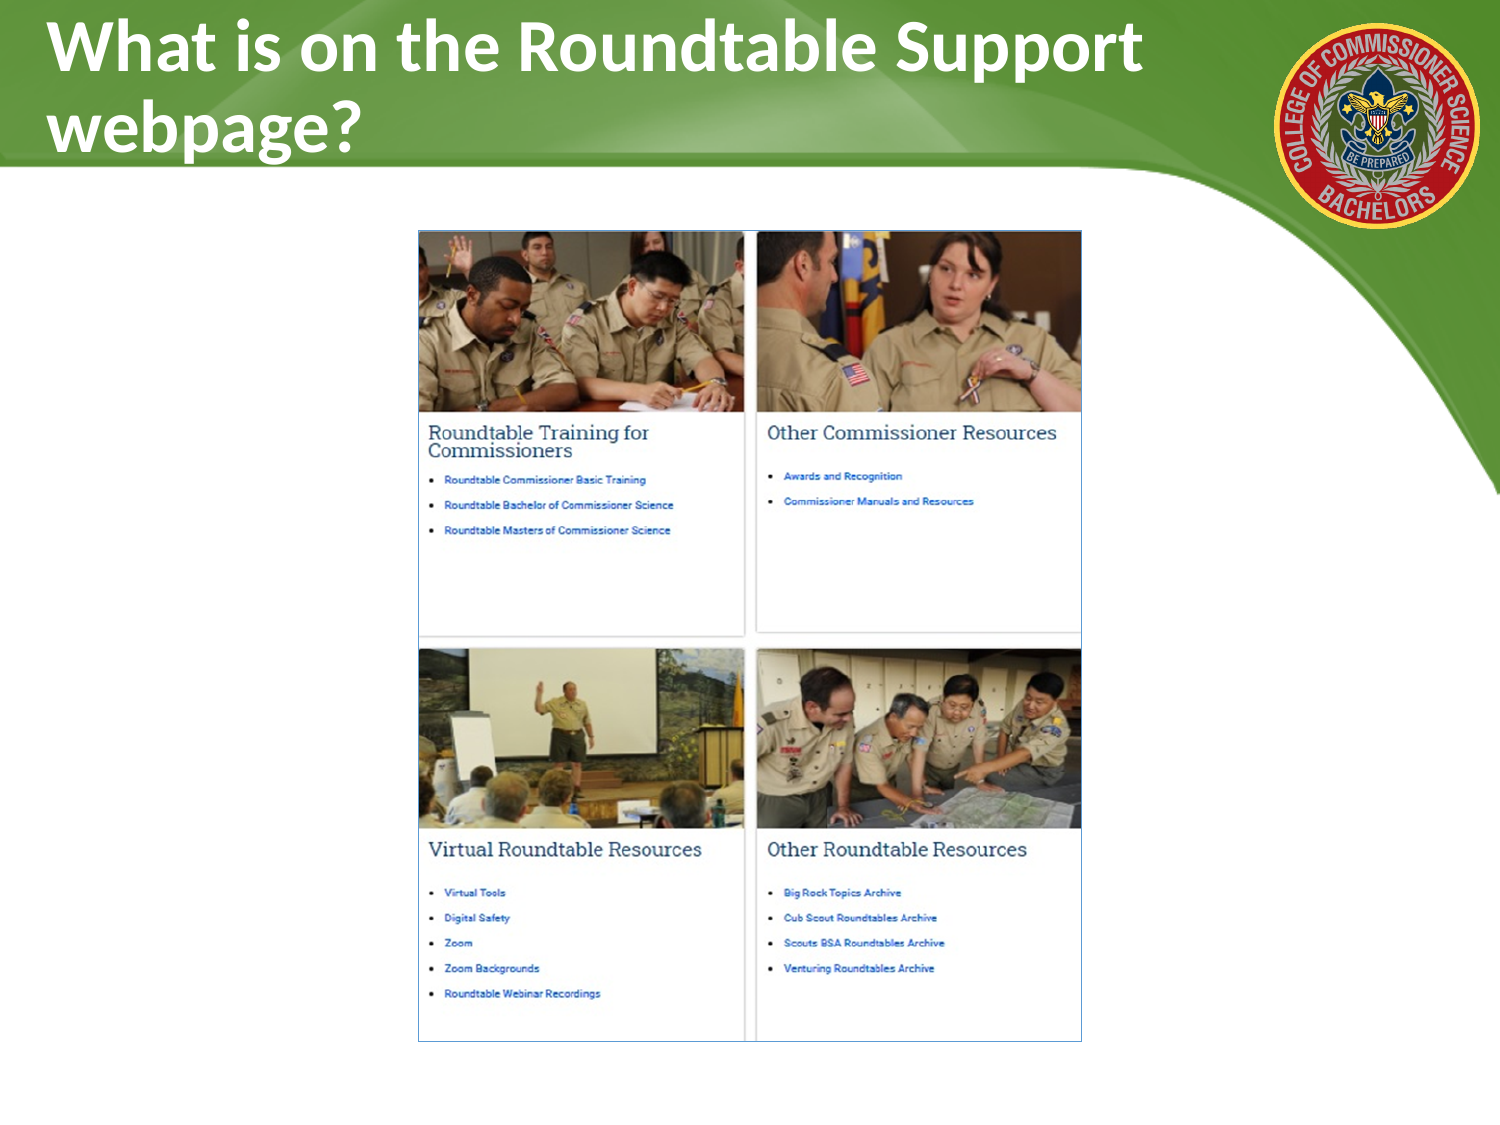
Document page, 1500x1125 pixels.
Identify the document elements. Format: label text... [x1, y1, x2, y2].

picture [1274, 23, 1480, 229]
picture [418, 229, 1082, 1042]
title What is on the Roundtable Support webpage? [31, 0, 1251, 177]
